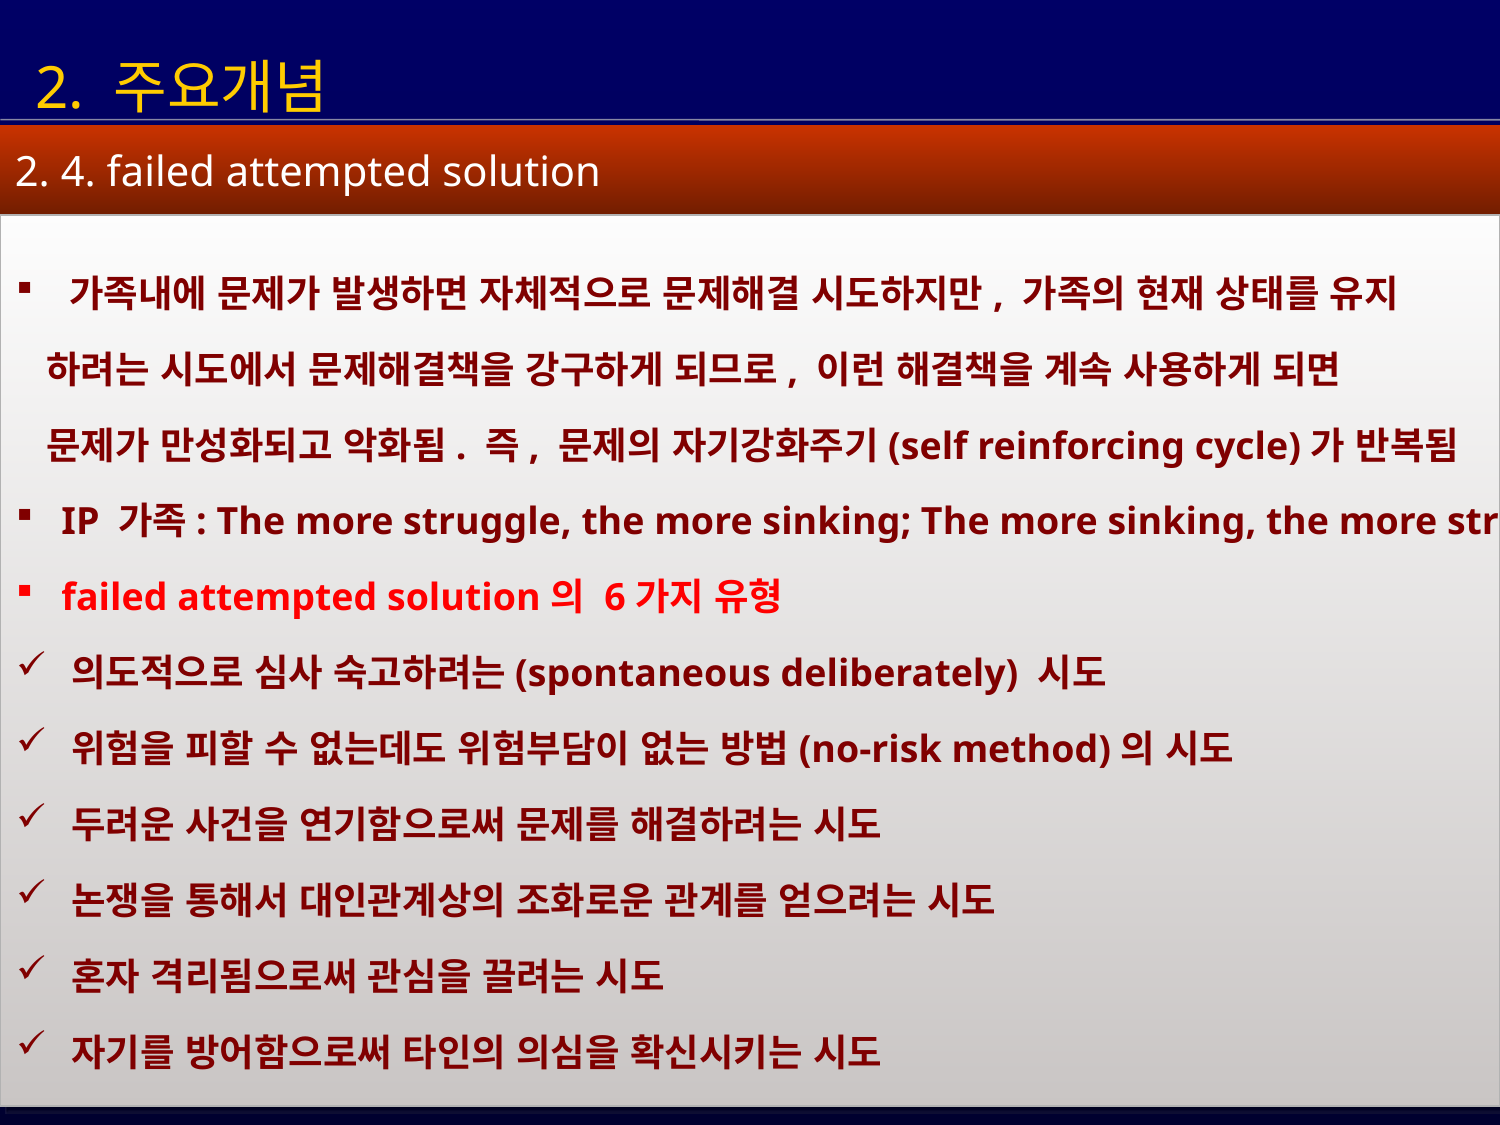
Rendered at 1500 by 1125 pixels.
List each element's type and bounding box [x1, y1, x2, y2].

text_box [0, 42, 1500, 1107]
